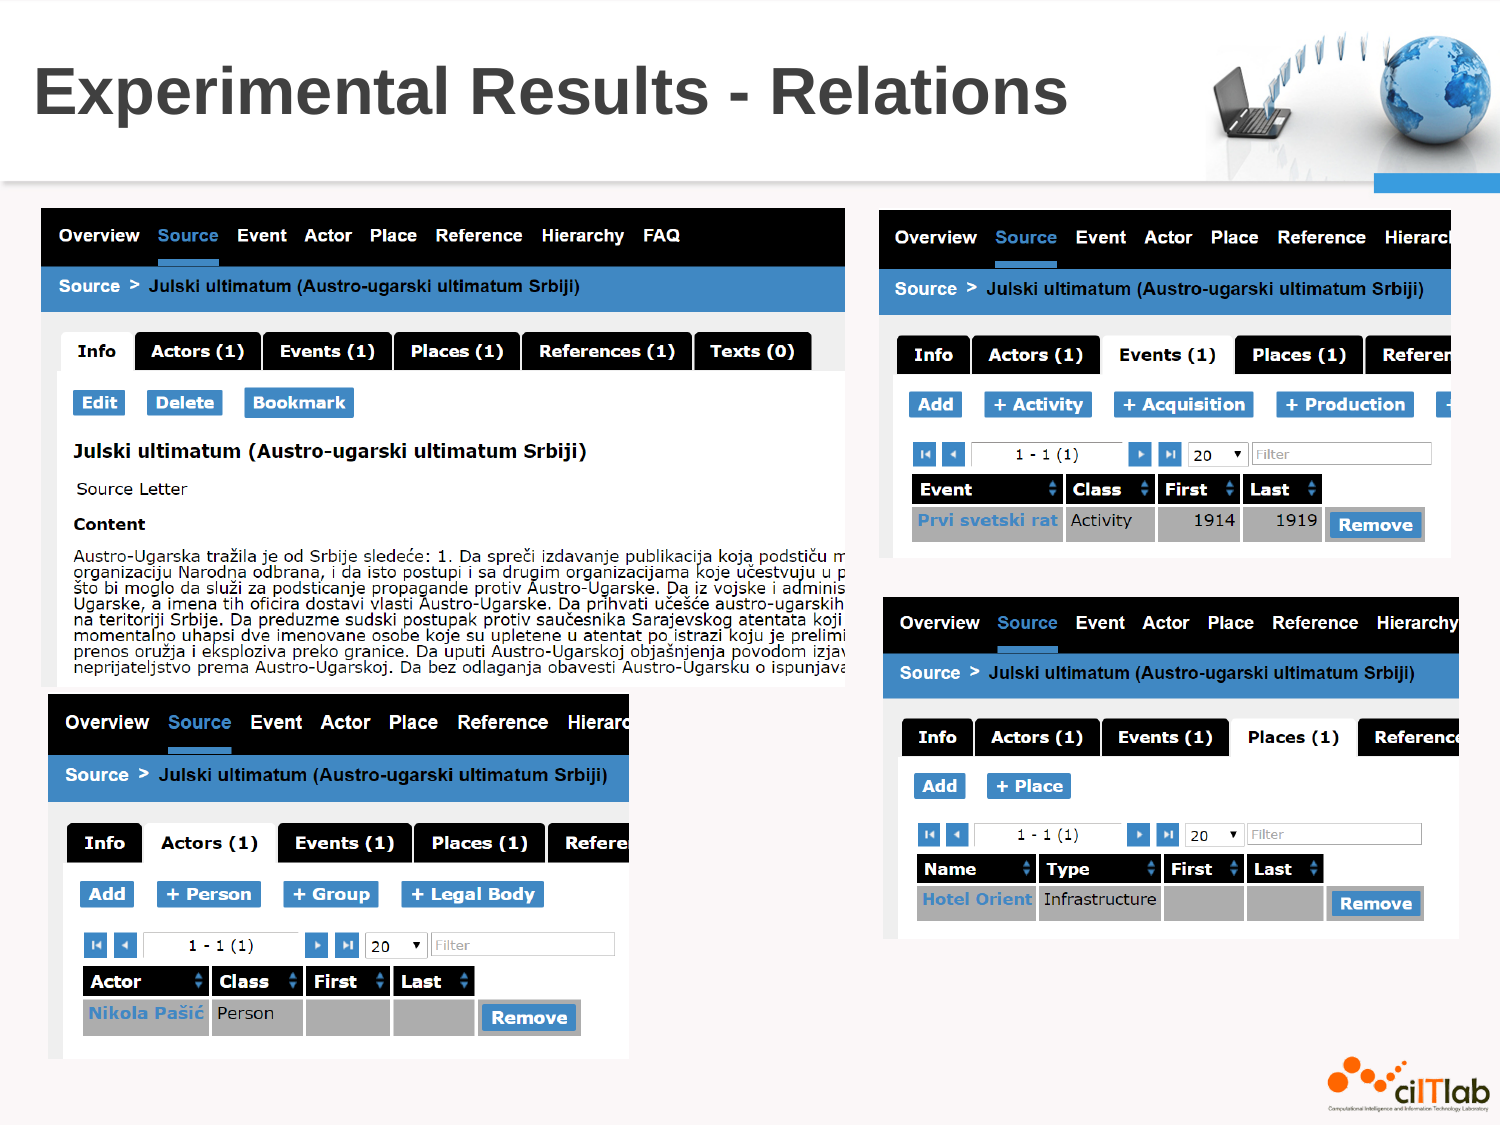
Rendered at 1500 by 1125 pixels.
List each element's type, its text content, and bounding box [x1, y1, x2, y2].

title Experimental Results - Relations [0, 0, 1500, 176]
picture [0, 176, 1500, 1125]
